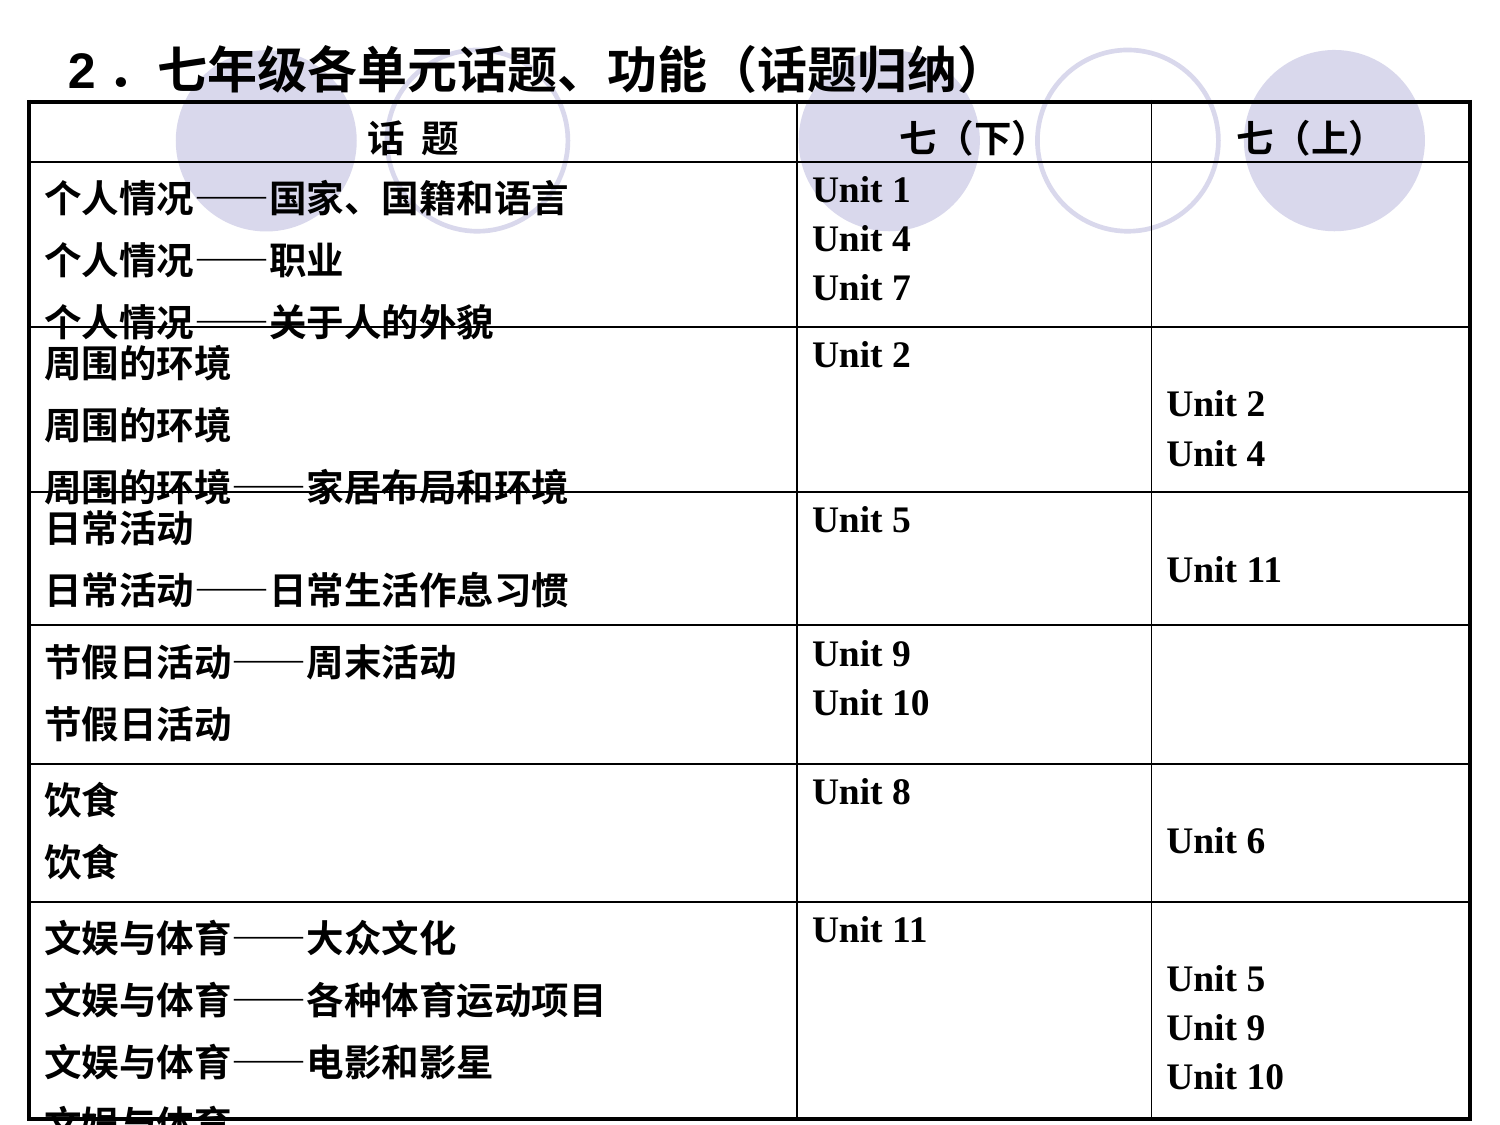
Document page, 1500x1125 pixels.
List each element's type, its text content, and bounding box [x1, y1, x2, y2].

table_cell [1152, 163, 1468, 326]
table_cell Unit 1 Unit 4 Unit 7 [798, 163, 1151, 326]
table_header 七（上） [1152, 104, 1468, 161]
table_cell 文娱与体育——大众文化 文娱与体育——各种体育运动项目 文娱与体育——电影和影星 文娱与体育 [31, 903, 796, 1117]
table_cell Unit 2 [798, 328, 1151, 491]
table_header 七（下） [798, 104, 1151, 161]
table_cell Unit 2 Unit 4 [1152, 328, 1468, 491]
table_header 话 题 [31, 104, 796, 161]
table_cell 饮食 饮食 [31, 765, 796, 901]
table_cell Unit 11 [798, 903, 1151, 1117]
table_cell Unit 8 [798, 765, 1151, 901]
table_cell 日常活动 日常活动——日常生活作息习惯 [31, 493, 796, 624]
table_cell 个人情况——国家、国籍和语言 个人情况——职业 个人情况——关于人的外貌 [31, 163, 796, 326]
table_cell Unit 5 Unit 9 Unit 10 [1152, 903, 1468, 1117]
table_cell 周围的环境 周围的环境 周围的环境——家居布局和环境 [31, 328, 796, 491]
table_cell Unit 11 [1152, 493, 1468, 624]
table_cell Unit 6 [1152, 765, 1468, 901]
table_cell Unit 5 [798, 493, 1151, 624]
table_cell [1152, 626, 1468, 763]
text_box 2．七年级各单元话题、功能（话题归纳） [53, 30, 1034, 100]
table_cell Unit 9 Unit 10 [798, 626, 1151, 763]
table_cell 节假日活动——周末活动 节假日活动 [31, 626, 796, 763]
